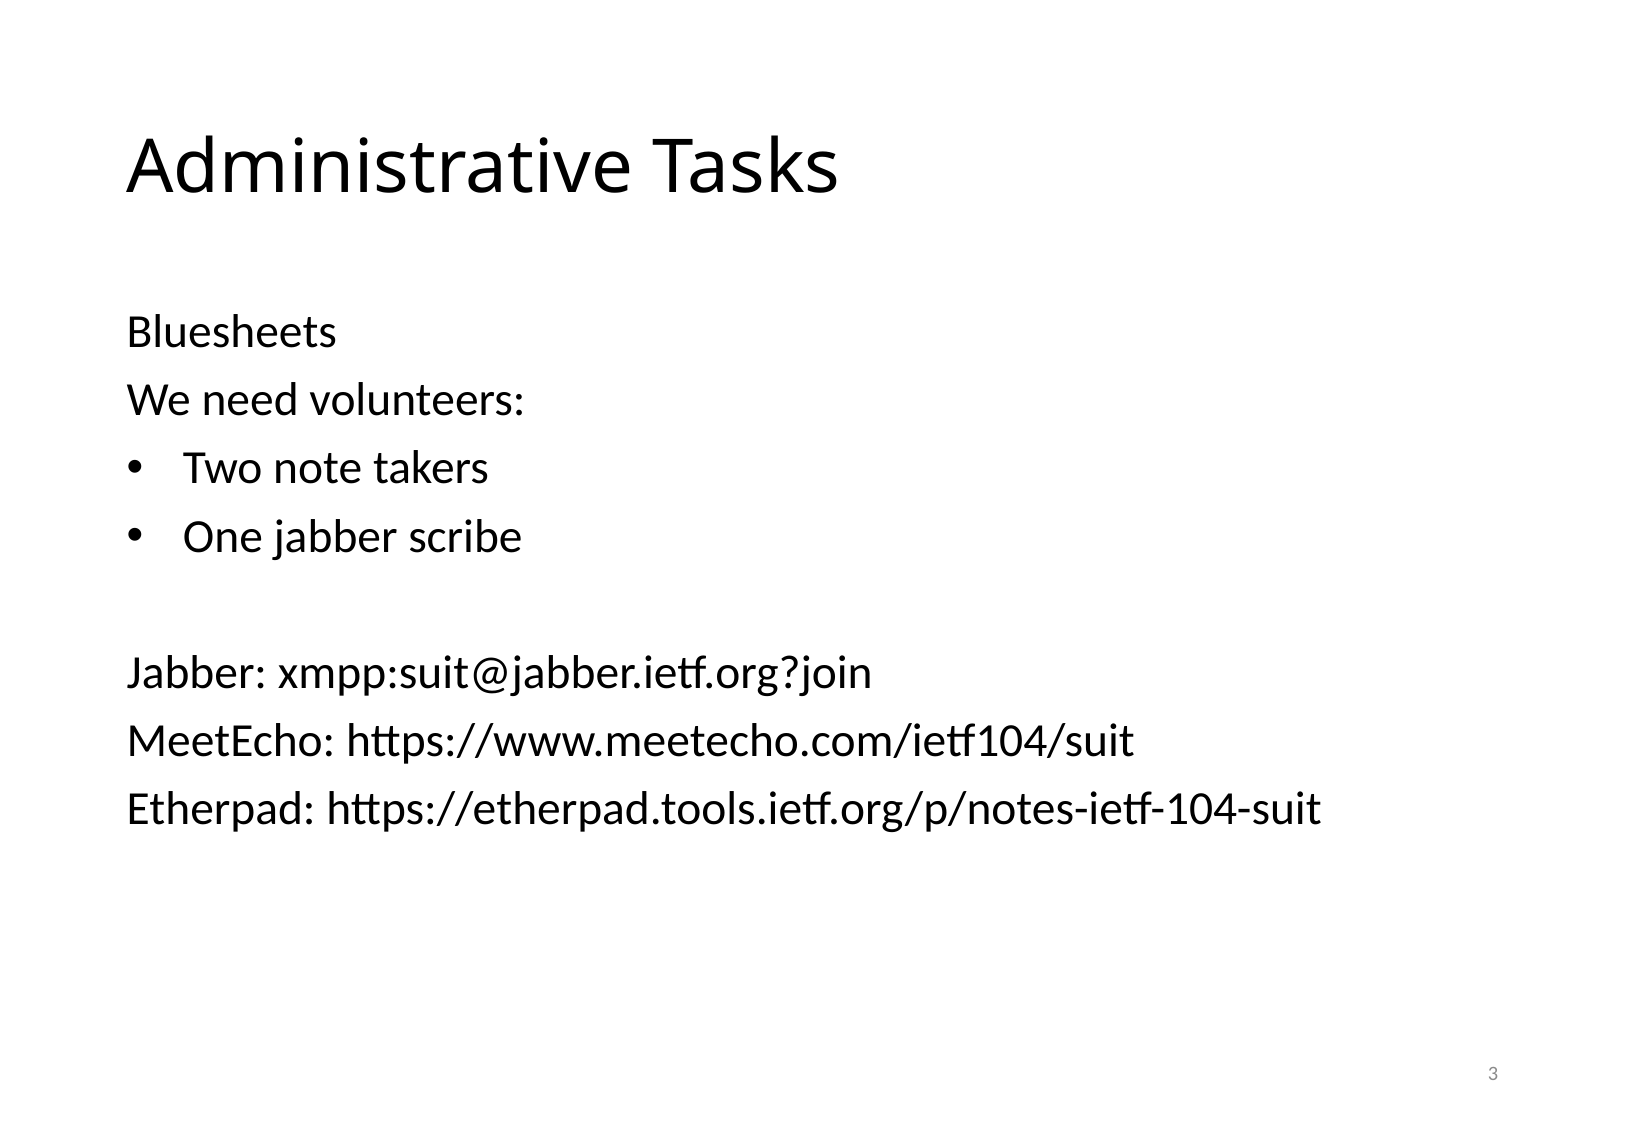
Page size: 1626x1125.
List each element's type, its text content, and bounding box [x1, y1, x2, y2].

title Administrative Tasks [111, 59, 1514, 278]
list Bluesheets We need volunteers: Two note takers One jabber scribe Jabber: xmpp:suit@jabber.ietf.org?join MeetEcho: https://www.meetecho.com/ietf104/suit Etherpad: https://etherpad.tools.ietf.org/p/notes-ietf-104-suit [111, 299, 1514, 1014]
slide_number 3 [1147, 1042, 1514, 1103]
